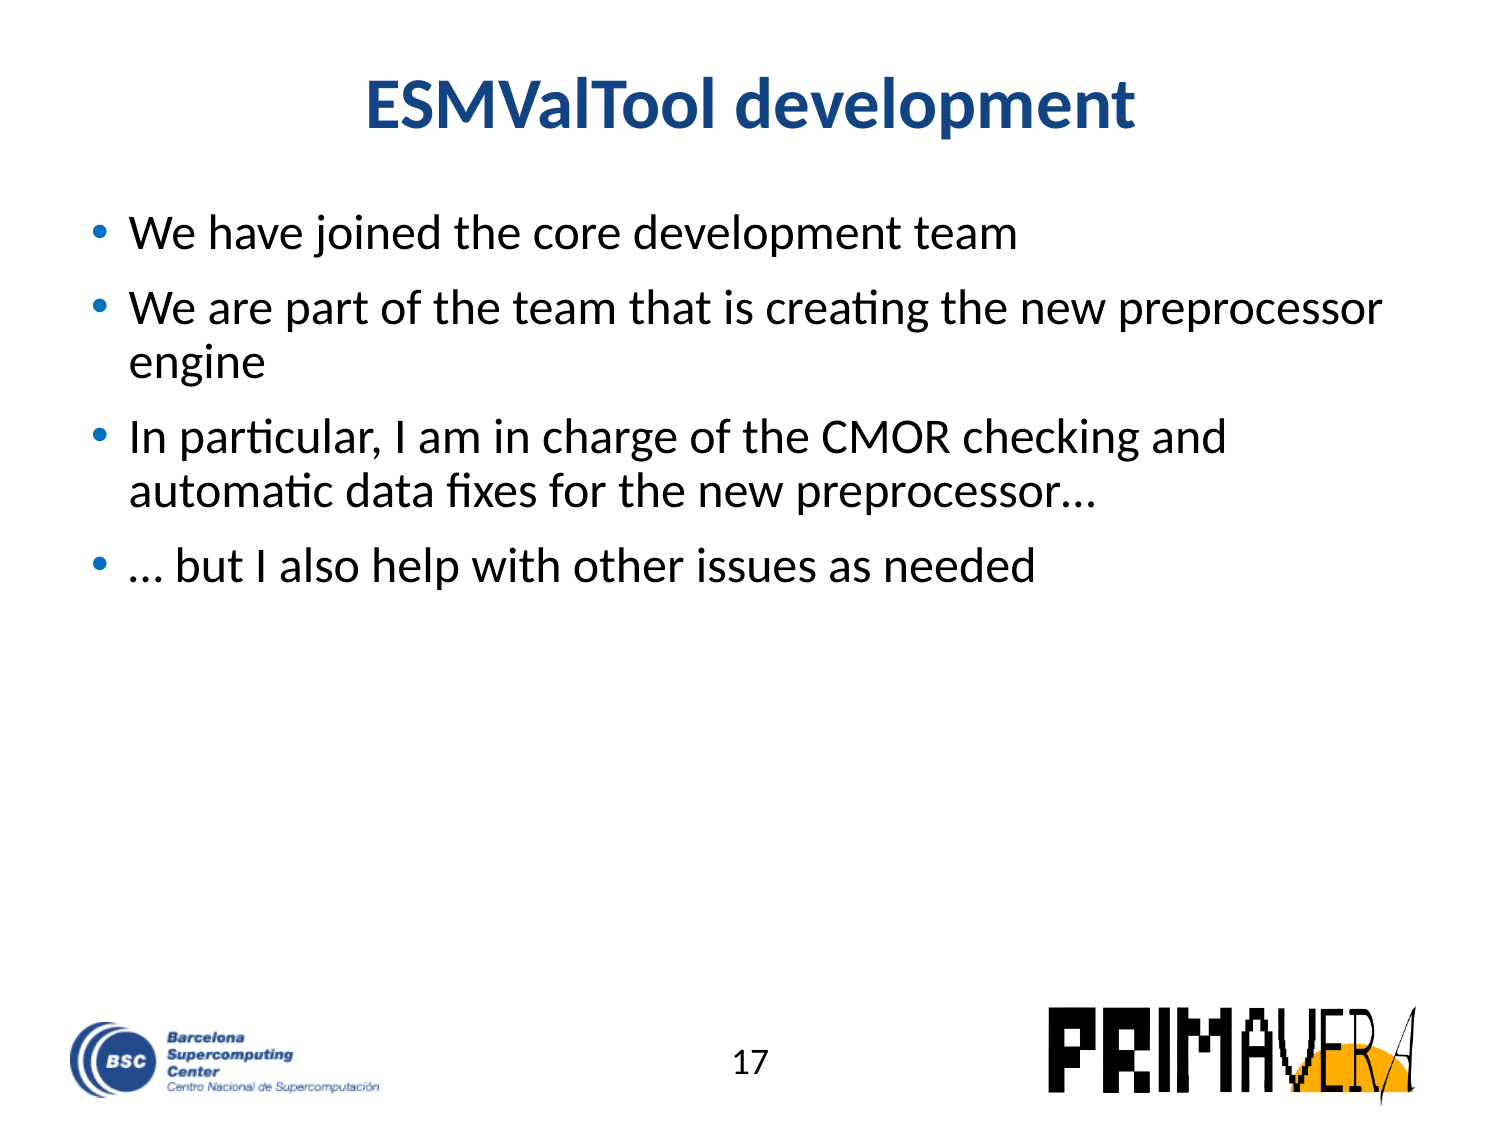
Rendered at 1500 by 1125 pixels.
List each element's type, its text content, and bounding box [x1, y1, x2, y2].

picture [1034, 991, 1430, 1106]
title ESMValTool development [76, 35, 1427, 174]
picture [70, 1022, 379, 1098]
list We have joined the core development team We are part of the team that is creating the new preprocessor engine In particular, I am in charge of the CMOR checking and automatic data fixes for the new preprocessor… … but I also help with other issues as needed [76, 199, 1427, 993]
